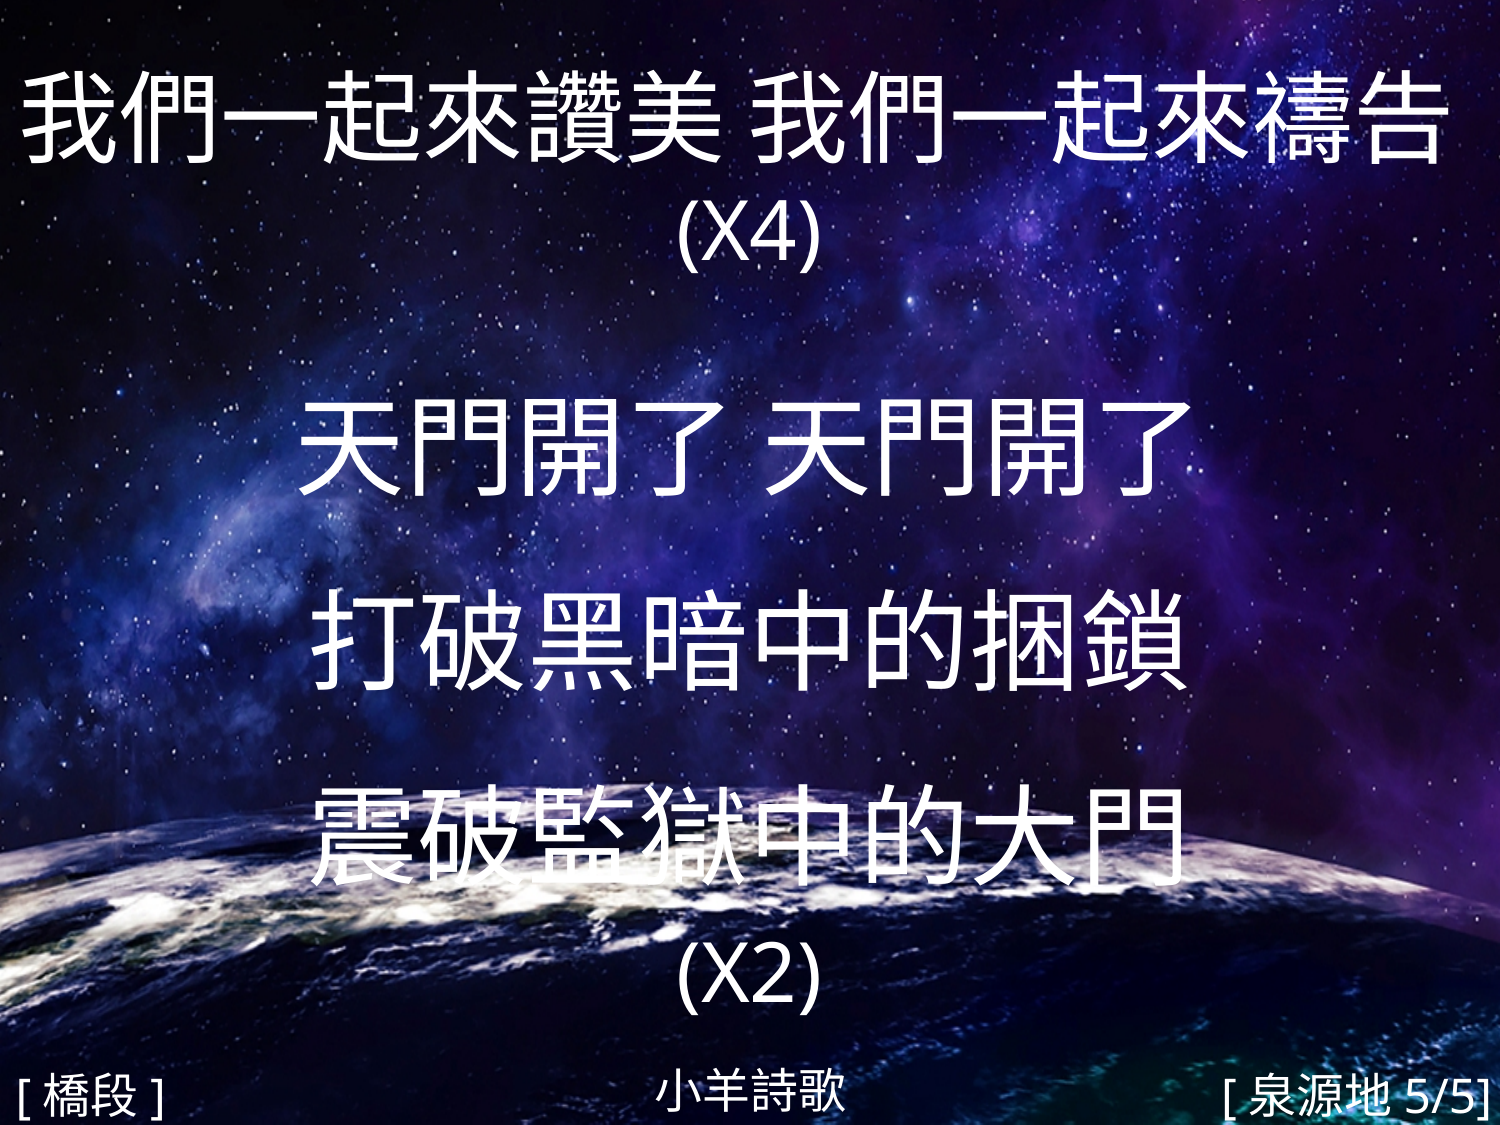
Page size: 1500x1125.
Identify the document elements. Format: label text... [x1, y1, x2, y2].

title [0, 700, 1494, 710]
picture [0, 700, 1500, 1053]
subtitle 小羊詩歌 [0, 1053, 1500, 1125]
text_box [橋段] [0, 1058, 271, 1125]
text_box 我們一起來讚美 我們一起來禱告 (X4) 天門開了 天門開了 打破黑暗中的捆鎖 震破監獄中的大門 (X2) [0, 0, 1500, 700]
text_box [泉源地5/5] [868, 1058, 1500, 1125]
